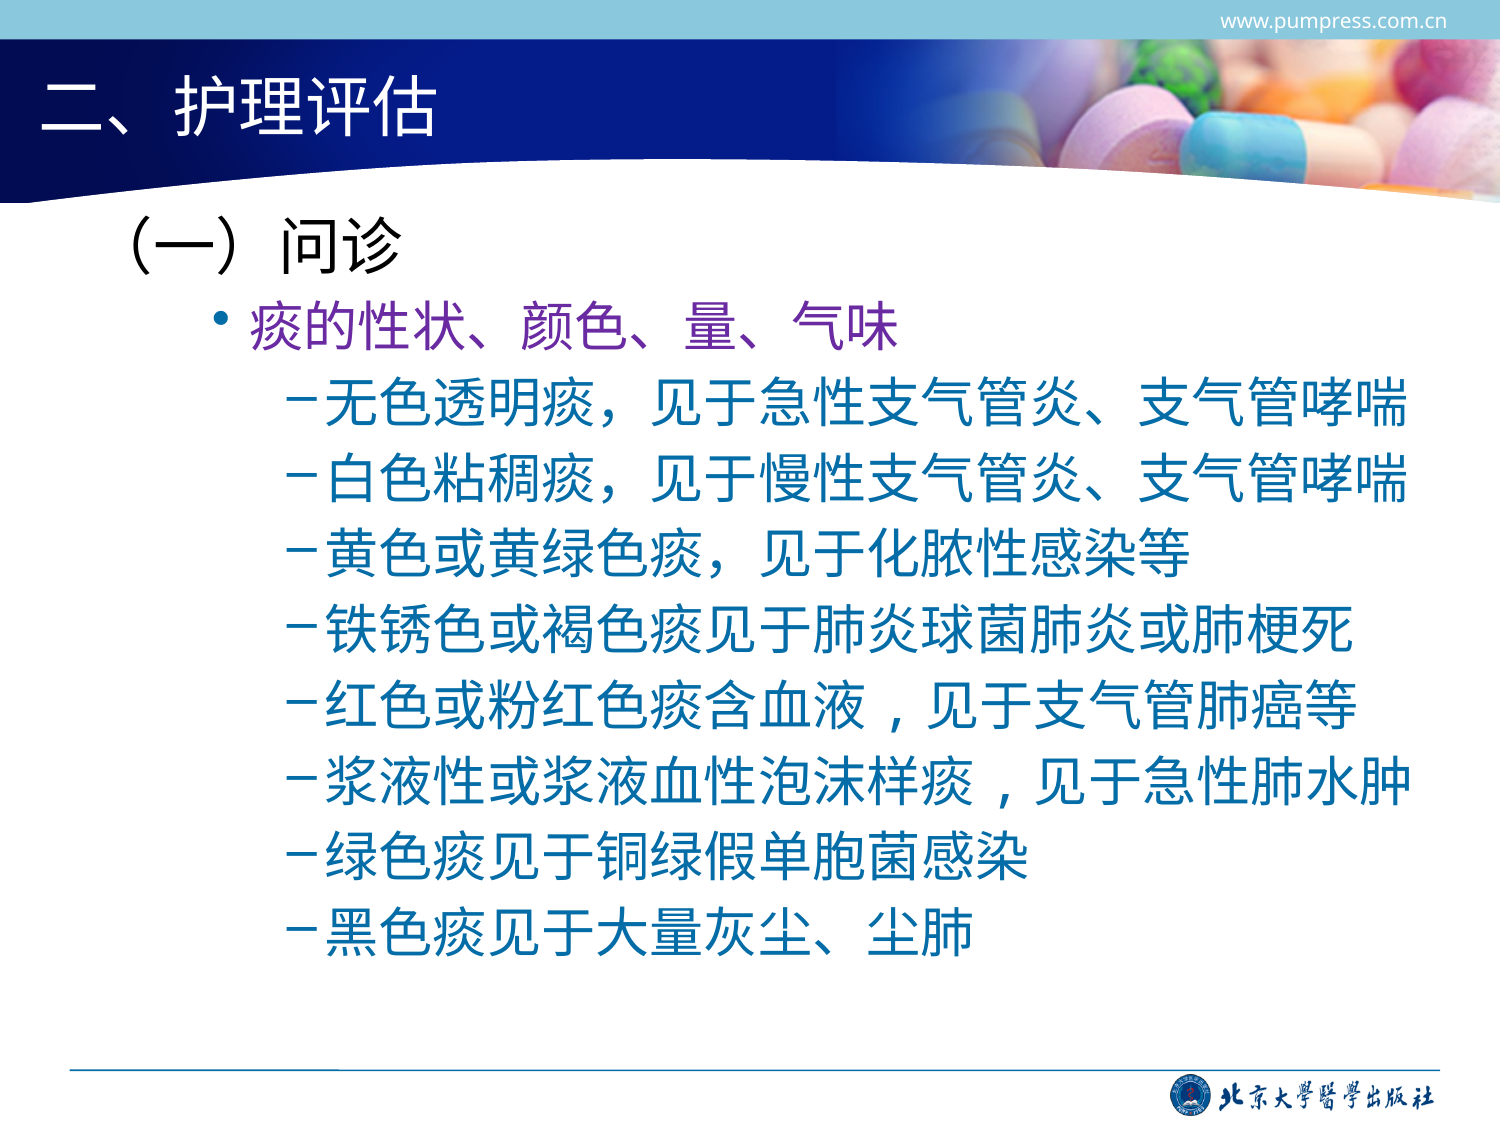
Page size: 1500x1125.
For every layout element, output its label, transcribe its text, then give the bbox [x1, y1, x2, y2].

picture [1170, 1074, 1436, 1118]
picture [0, 40, 1500, 203]
list （一）问诊 痰的性状、颜色、量、气味 无色透明痰，见于急性支气管炎、支气管哮喘 白色粘稠痰，见于慢性支气管炎、支气管哮喘 黄色或黄绿色痰，见于化脓性感染等 铁锈色或褐色痰见于肺炎球菌肺炎或肺梗死 红色或粉红色痰含血液,见于支气管肺癌等 浆液性或浆液血性泡沫样痰,见于急性肺水肿 绿色痰见于铜绿假单胞菌感染 黑色痰见于大量灰尘、尘肺 [46, 198, 1460, 1000]
slide_number www.pumpress.com.cn [1024, 0, 1463, 38]
title 二、护理评估 [23, 58, 1349, 152]
